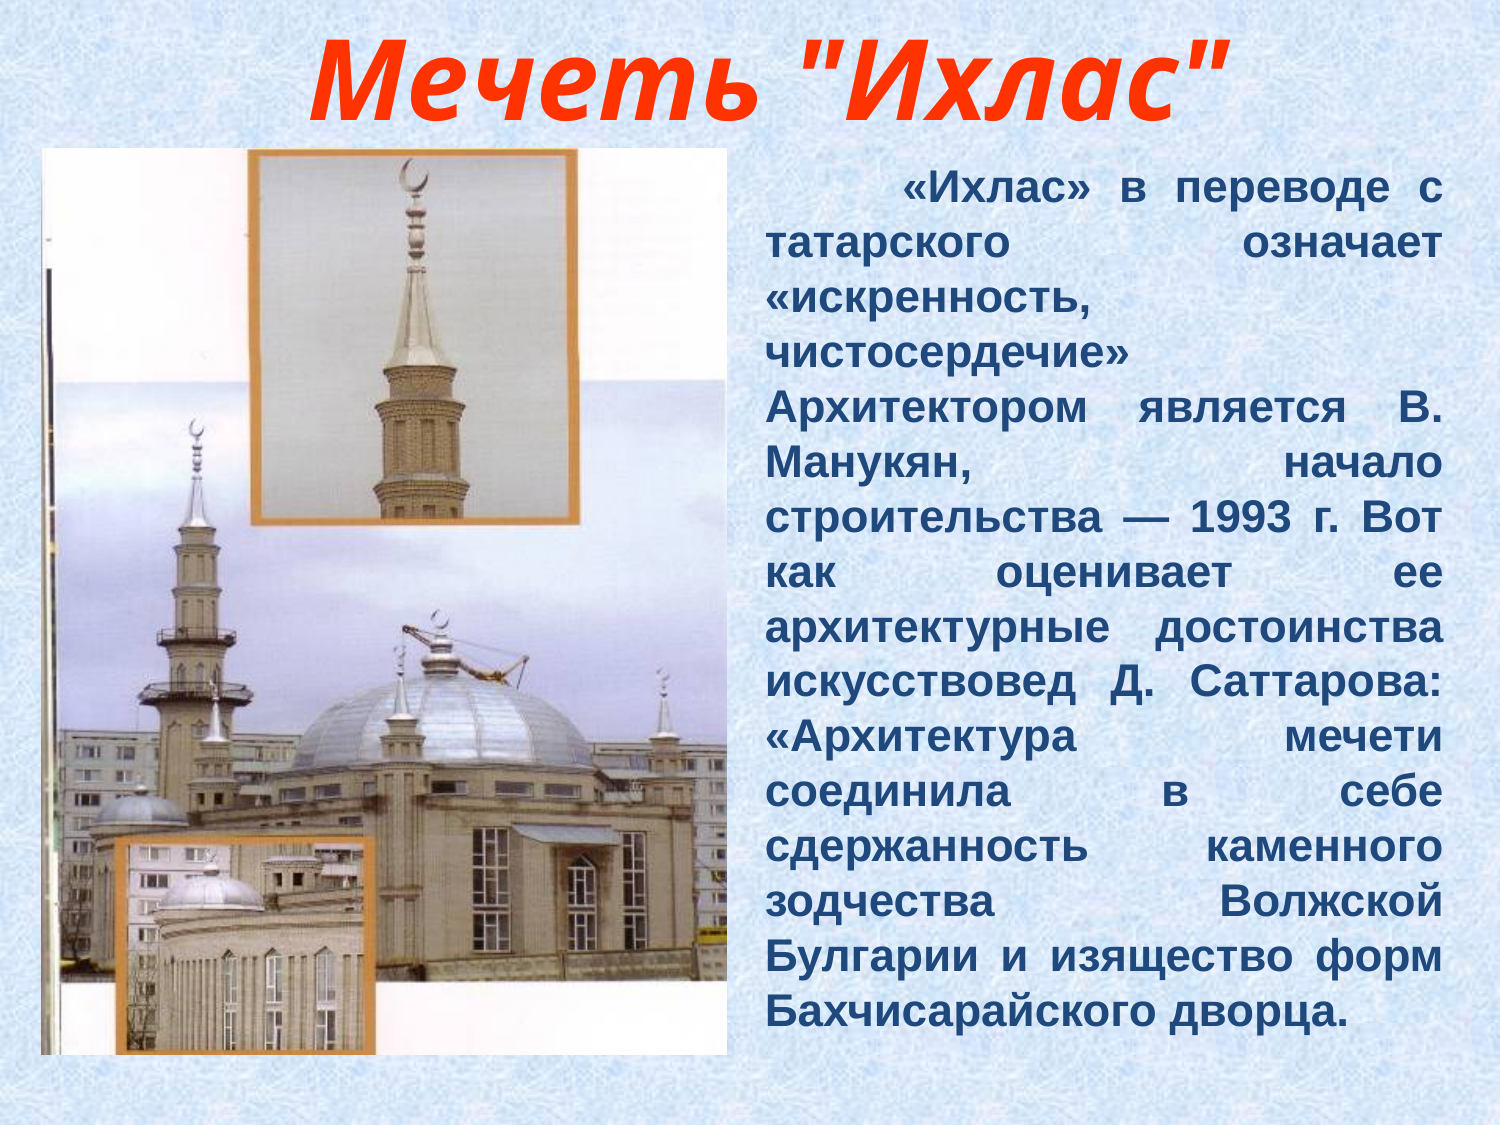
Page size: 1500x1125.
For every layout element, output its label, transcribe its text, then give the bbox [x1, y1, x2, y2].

picture [40, 148, 727, 1055]
text_box [702, 137, 1365, 213]
picture [0, 0, 1500, 1125]
text_box «Ихлас» в переводе с татарского означает «искренность, чистосердечие» Архитектором является В. Манукян, начало строительства — 1993 г. Вот как оценивает ее архитектурные достоинства искусствовед Д. Саттарова: «Архитектура мечети соединила в себе сдержанность каменного зодчества Волжской Булгарии и изящество форм Бахчисарайского дворца. [750, 148, 1459, 1122]
text_box Мечеть "Ихлас" [292, 0, 1275, 140]
